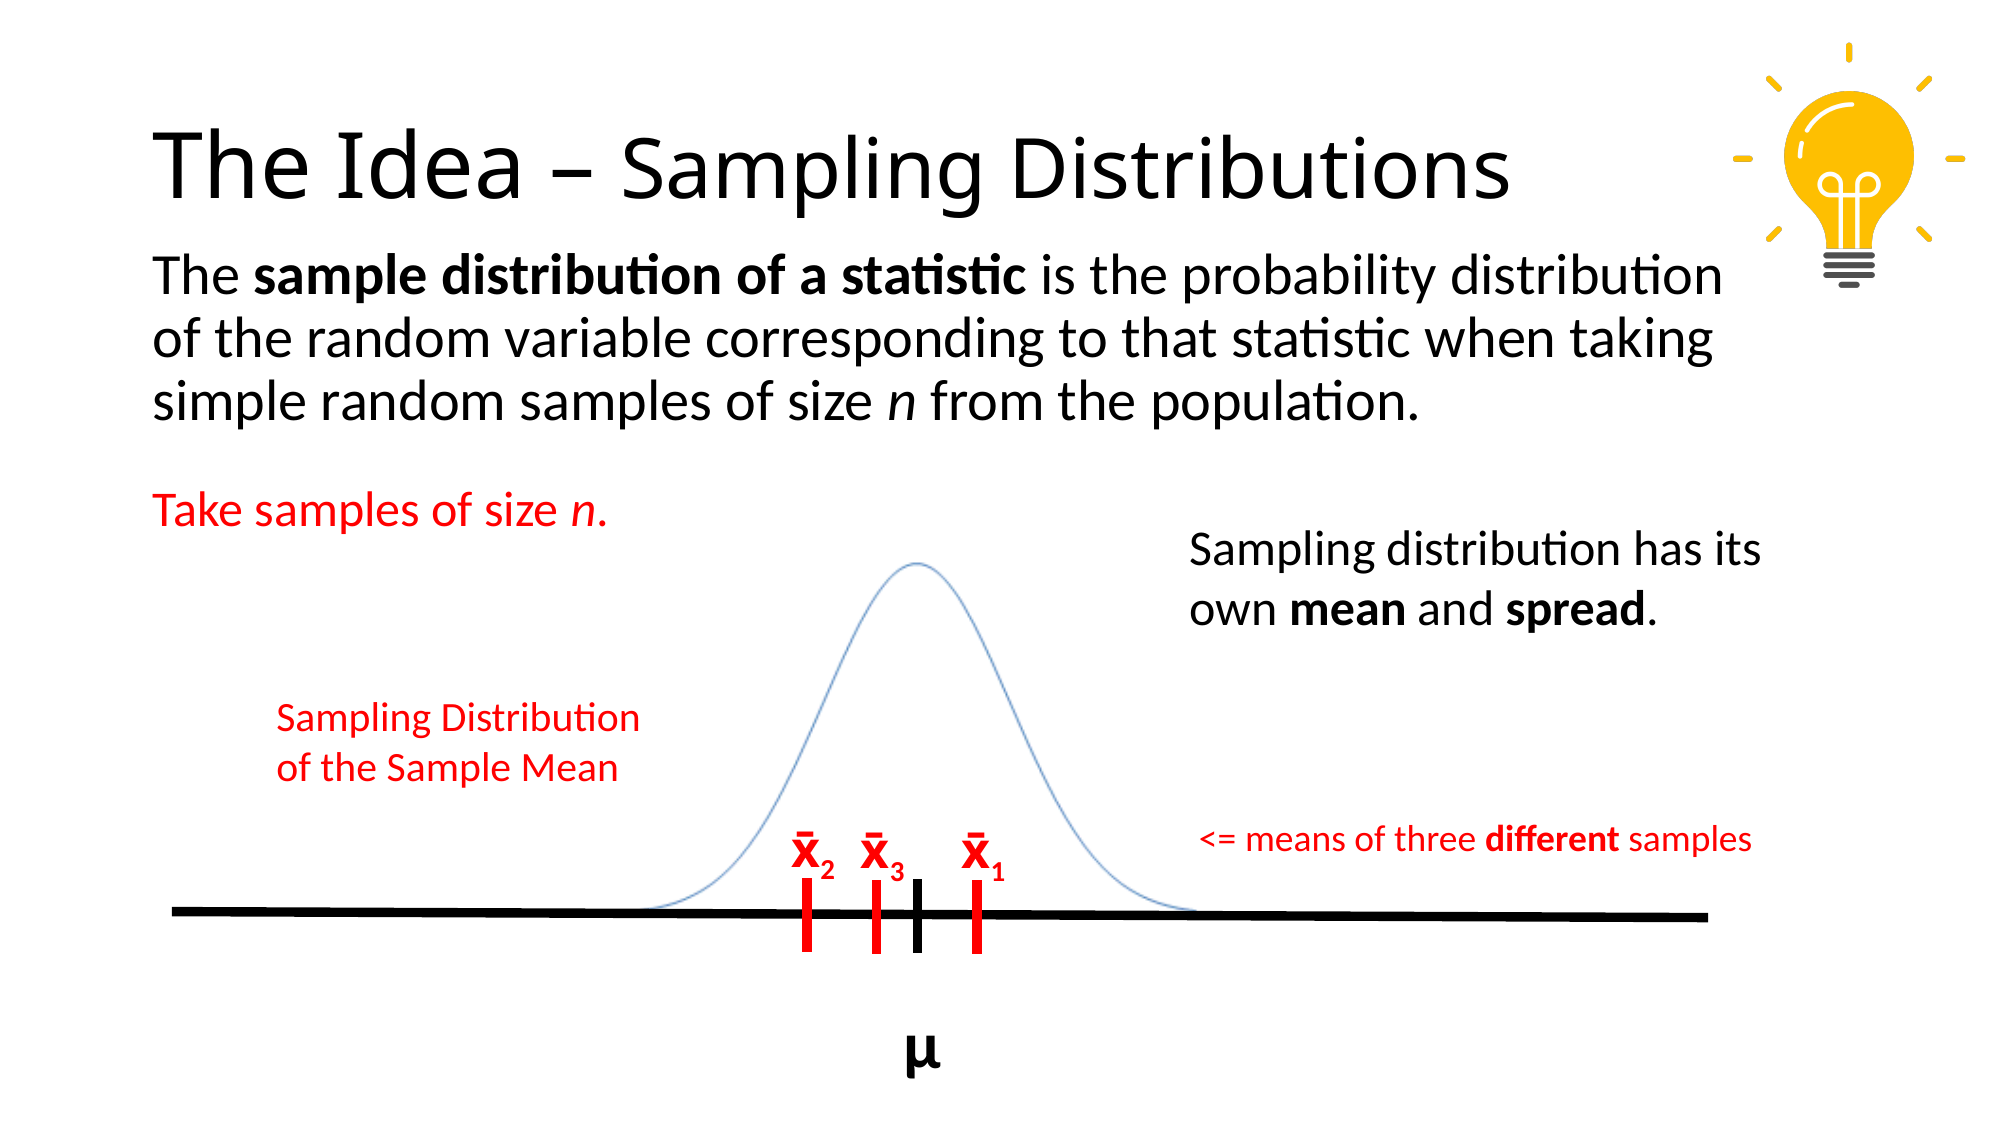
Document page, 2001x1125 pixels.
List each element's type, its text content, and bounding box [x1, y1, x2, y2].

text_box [171, 878, 1709, 1091]
text_box Take samples of size n. [138, 469, 816, 545]
text_box Sampling distribution has its own mean and spread. [1174, 507, 1864, 643]
title The Idea – Sampling Distributions [137, 59, 1668, 236]
picture [617, 544, 1216, 878]
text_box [946, 811, 1024, 954]
text_box Sampling Distribution of the Sample Mean [261, 681, 617, 797]
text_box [776, 809, 853, 953]
list The sample distribution of a statistic is the probability distribution of the random variable corresponding to that statistic when taking simple random samples of size n from the population. [137, 236, 1863, 479]
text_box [845, 811, 923, 954]
picture [1668, 0, 2000, 339]
text_box <= means of three different samples [1216, 806, 1862, 867]
